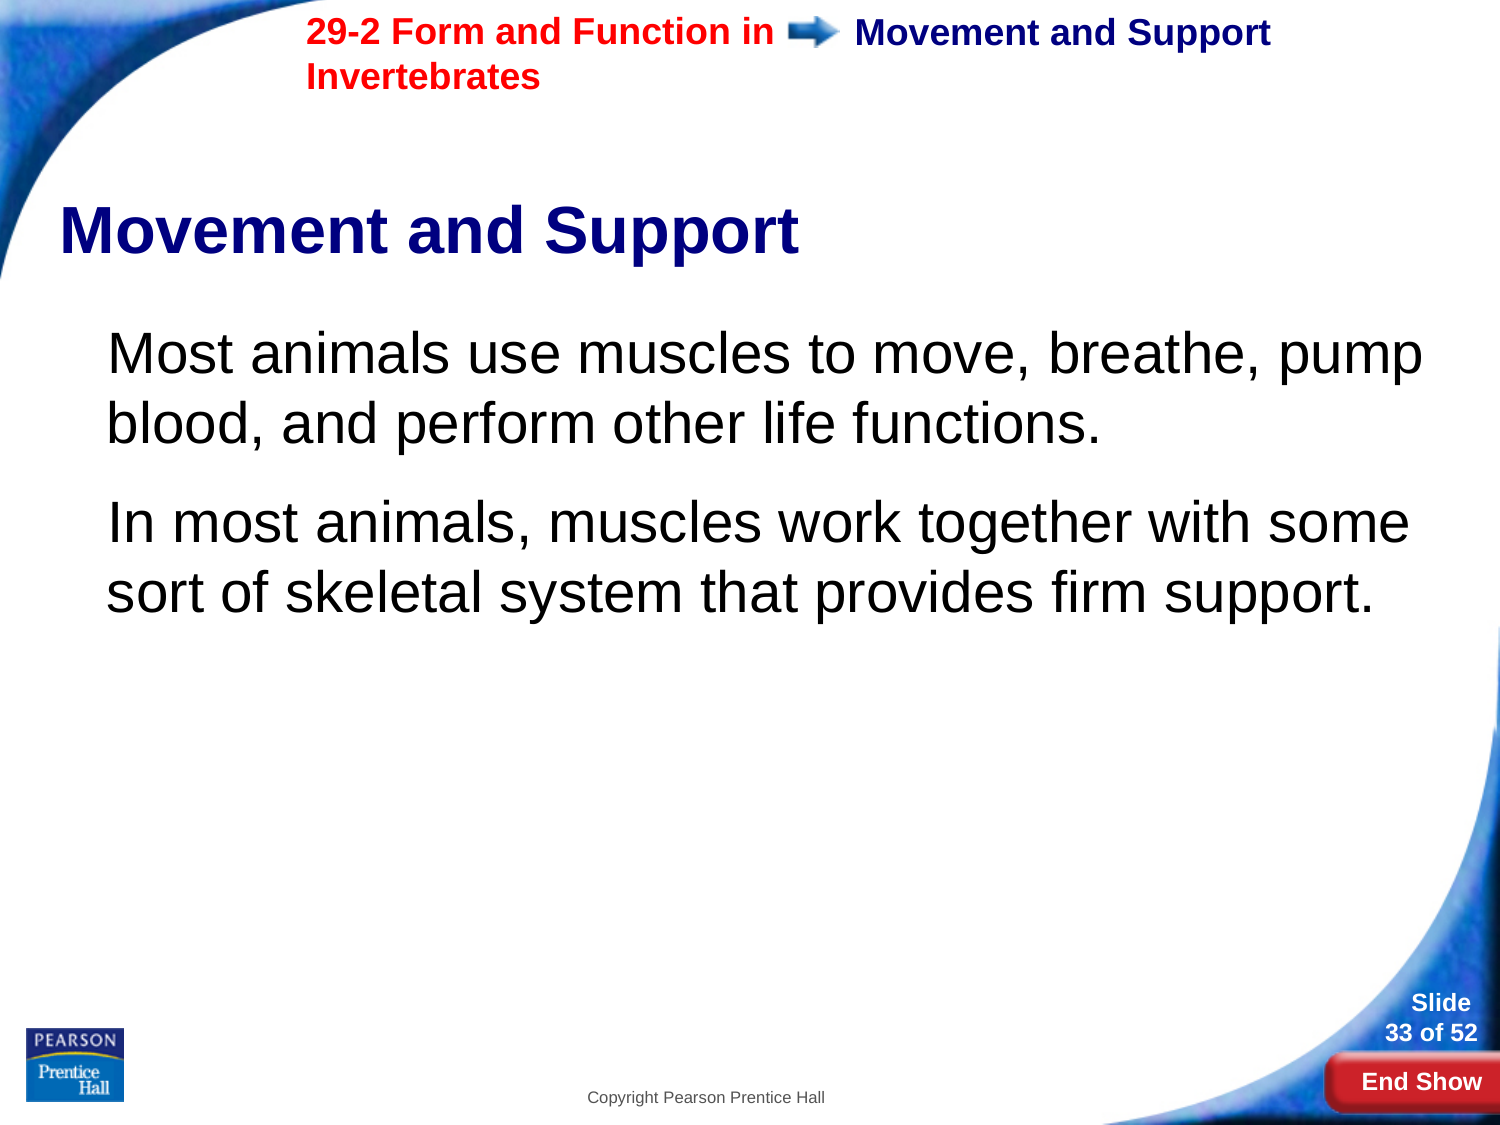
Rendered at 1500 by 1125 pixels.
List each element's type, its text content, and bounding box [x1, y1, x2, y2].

title Movement and Support [839, 0, 1500, 76]
picture [0, 0, 1500, 1125]
list Movement and Support Most animals use muscles to move, breathe, pump blood, and perform other life functions. In most animals, muscles work together with some sort of skeletal system that provides firm support. [44, 179, 1448, 976]
footer Copyright Pearson Prentice Hall [468, 1078, 945, 1105]
